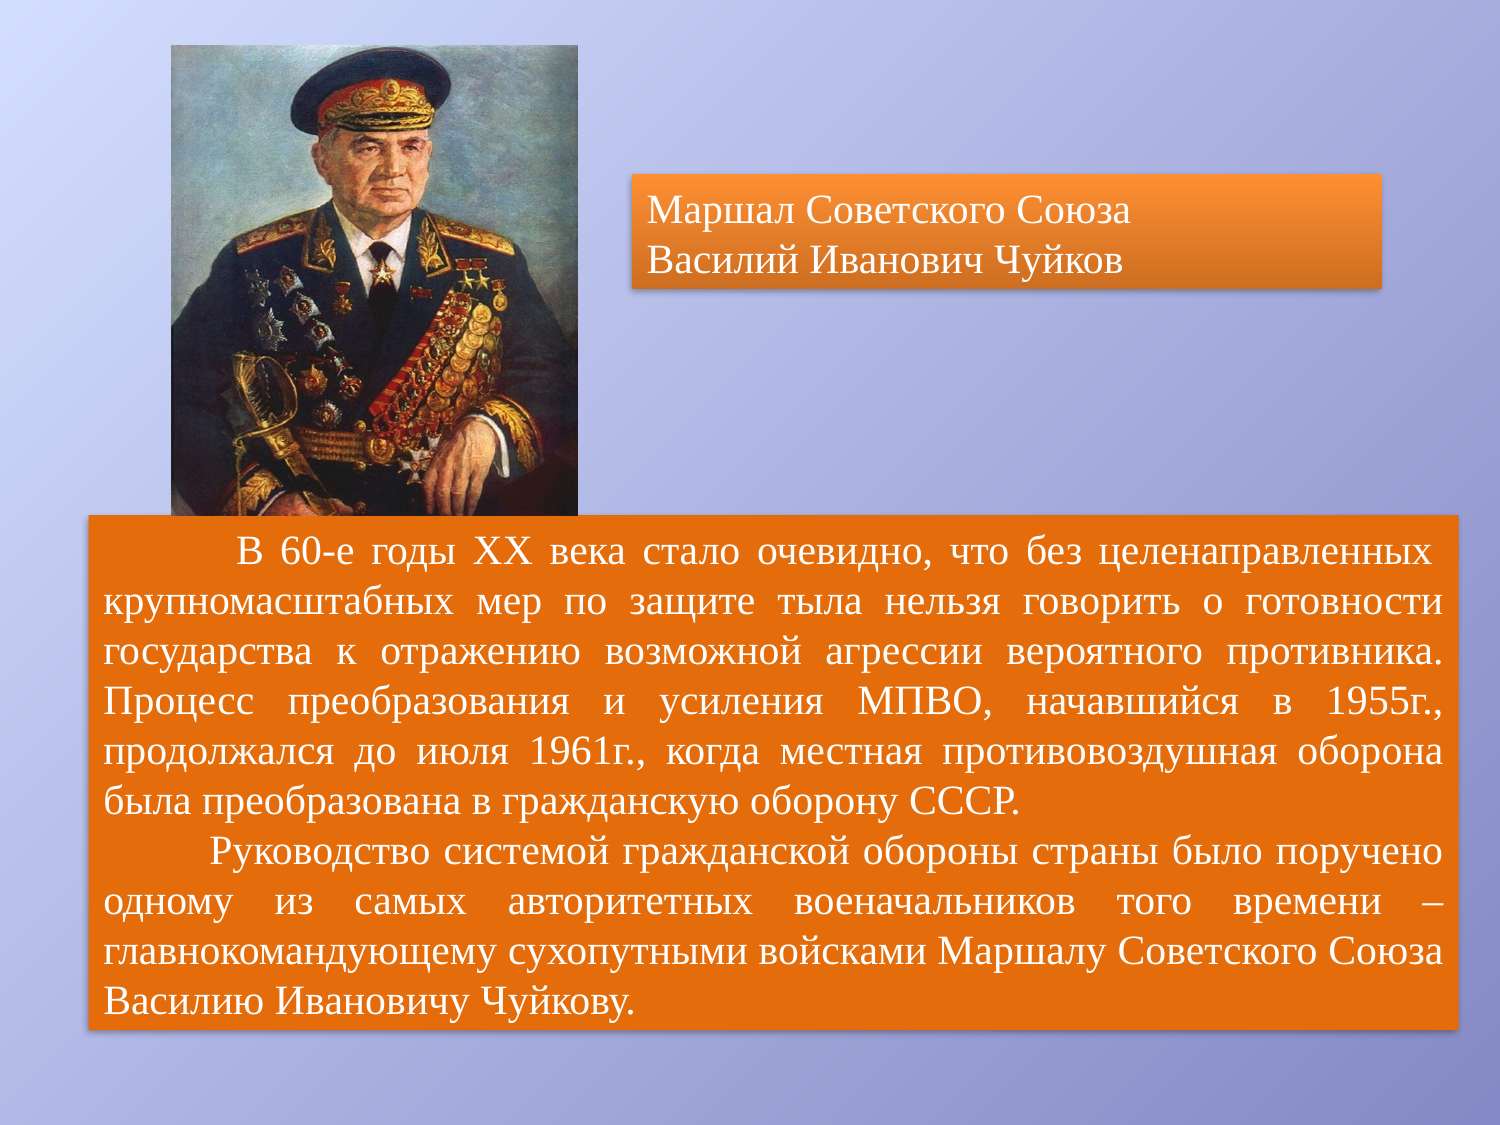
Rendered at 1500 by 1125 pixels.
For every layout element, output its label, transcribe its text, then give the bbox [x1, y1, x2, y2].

text_box Маршал Советского Союза Василий Иванович Чуйков [631, 174, 1382, 289]
picture [170, 44, 578, 516]
text_box В 60-е годы ХХ века стало очевидно, что без целенаправленных крупномасштабных мер по защите тыла нельзя говорить о готовности государства к отражению возможной агрессии вероятного противника. Процесс преобразования и усиления МПВО, начавшийся в 1955г., продолжался до июля 1961г., когда местная противовоздушная оборона была преобразована в гражданскую оборону СССР. Руководство системой гражданской обороны страны было поручено одному из самых авторитетных военачальников того времени – главнокомандующему сухопутными войсками Маршалу Советского Союза Василию Ивановичу Чуйкову. [88, 515, 1459, 1031]
